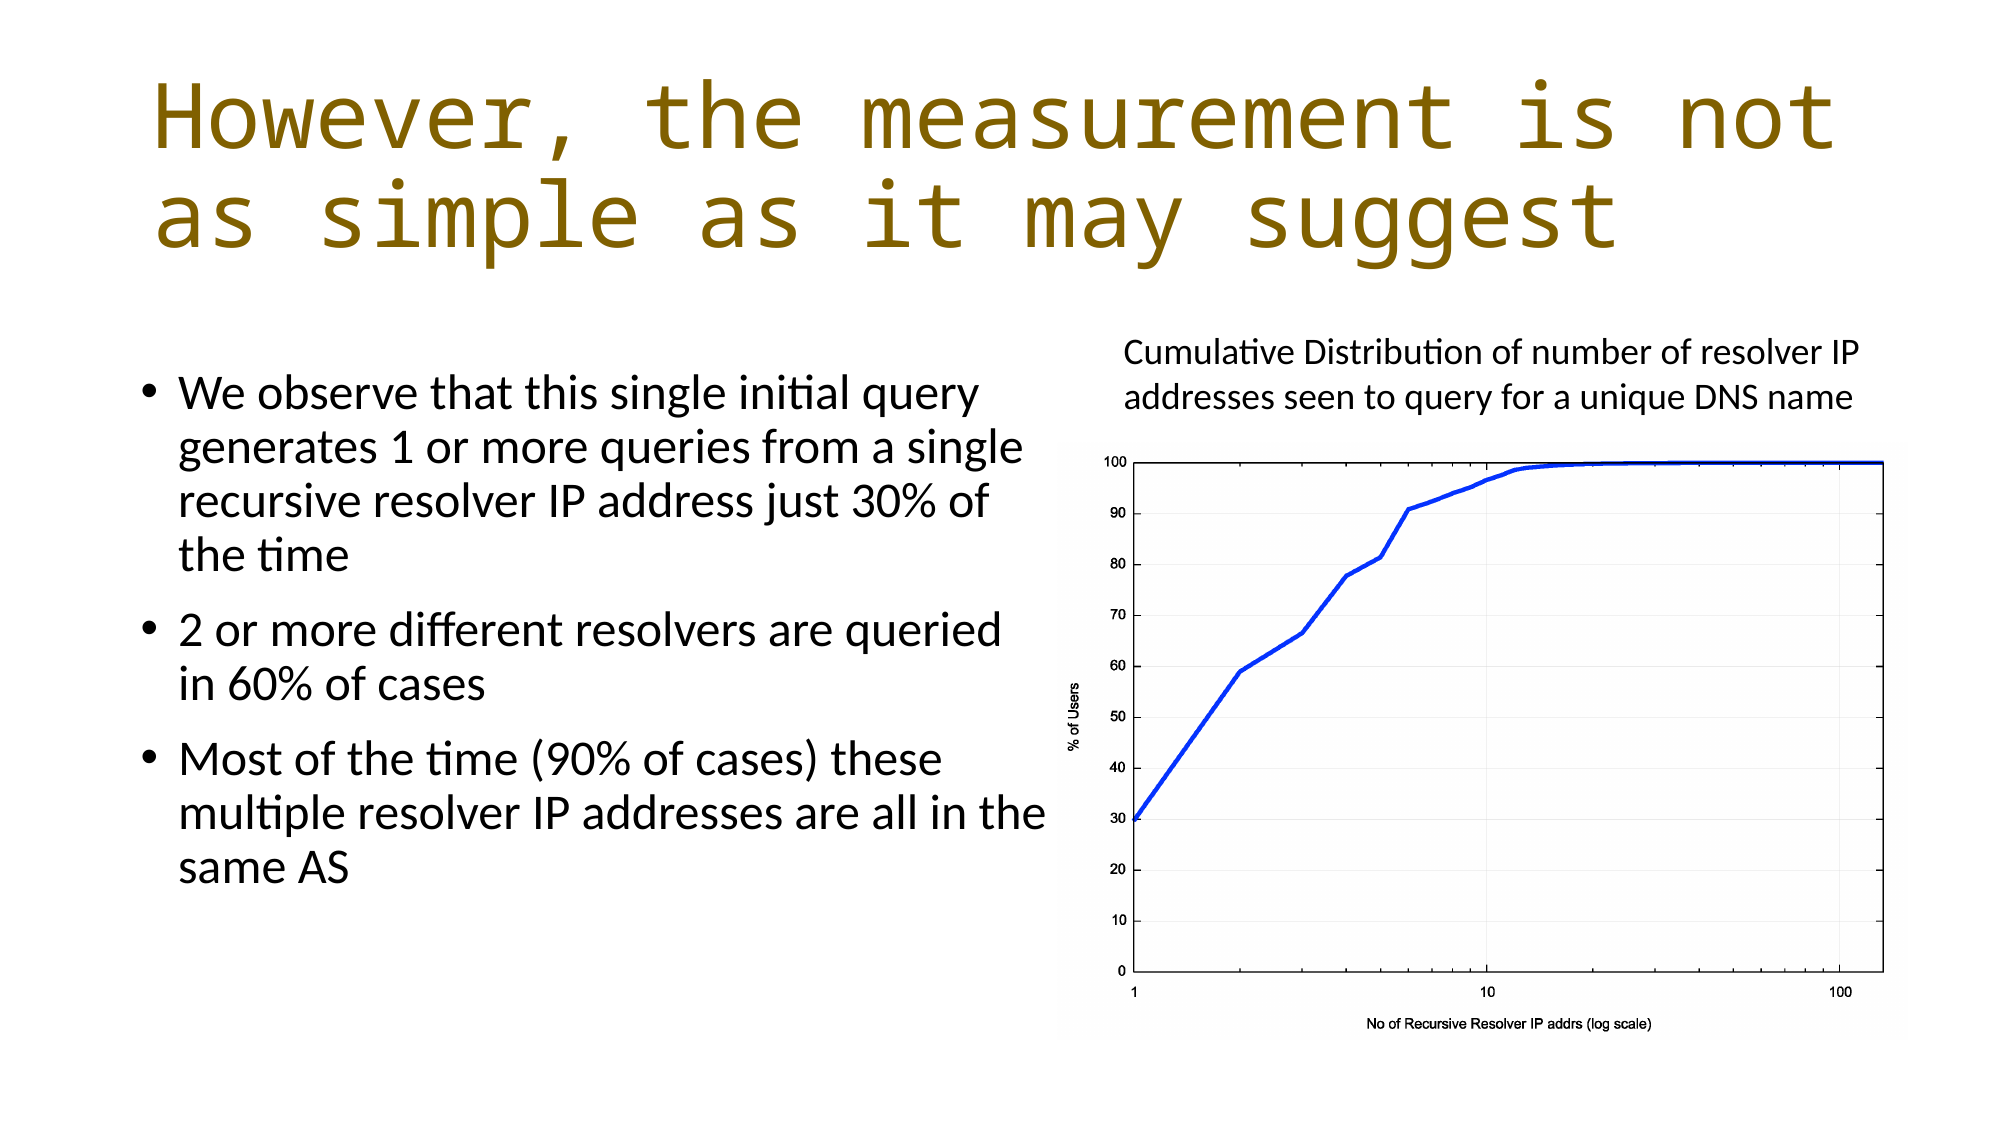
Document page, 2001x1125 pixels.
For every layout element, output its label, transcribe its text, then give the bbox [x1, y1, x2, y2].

list We observe that this single initial query generates 1 or more queries from a single recursive resolver IP address just 30% of the time 2 or more different resolvers are queried in 60% of cases Most of the time (90% of cases) these multiple resolver IP addresses are all in the same AS [125, 359, 1065, 1073]
text_box Cumulative Distribution of number of resolver IP addresses seen to query for a unique DNS name [1108, 319, 2000, 424]
picture [1057, 442, 1908, 1040]
title However, the measurement is not as simple as it may suggest [137, 59, 1863, 278]
